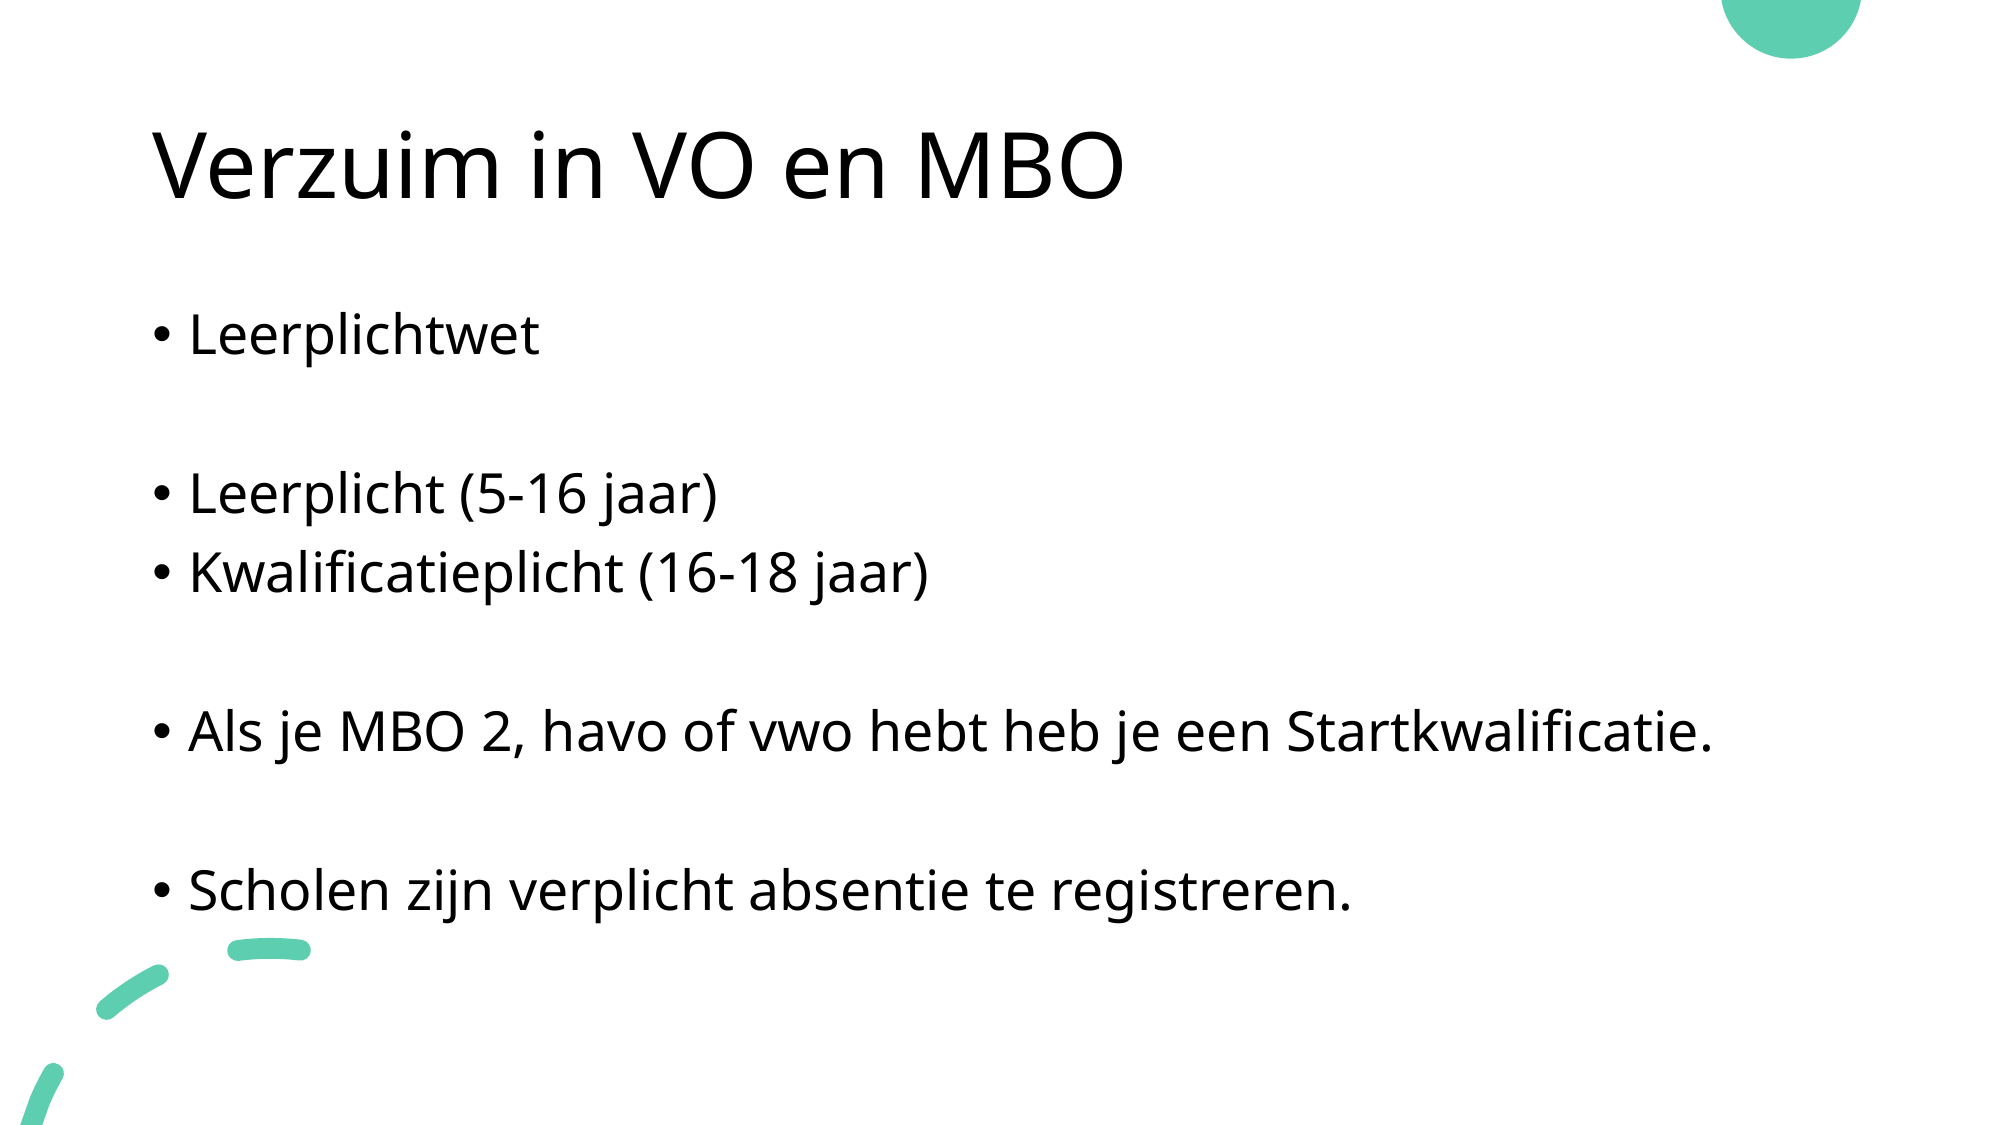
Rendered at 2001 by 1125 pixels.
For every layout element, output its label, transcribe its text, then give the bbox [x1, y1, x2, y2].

title Verzuim in VO en MBO [137, 59, 1863, 278]
list Leerplichtwet Leerplicht (5-16 jaar) Kwalificatieplicht (16-18 jaar) Als je MBO 2, havo of vwo hebt heb je een Startkwalificatie. Scholen zijn verplicht absentie te registreren. [137, 299, 1863, 933]
